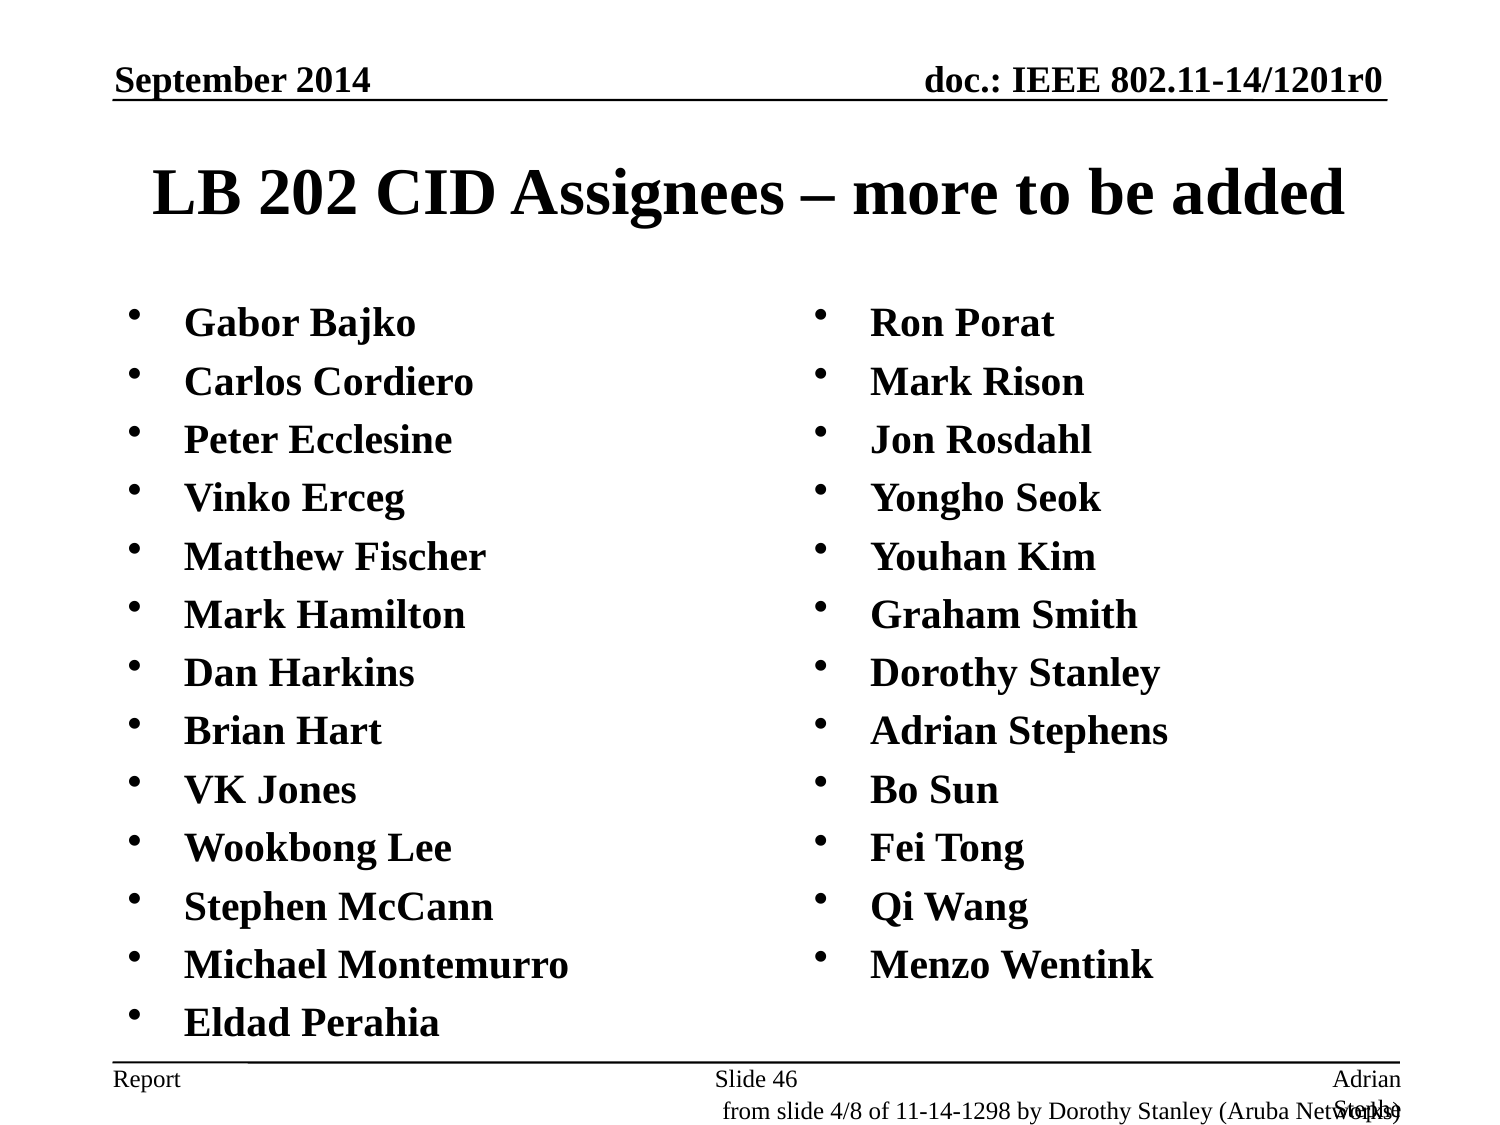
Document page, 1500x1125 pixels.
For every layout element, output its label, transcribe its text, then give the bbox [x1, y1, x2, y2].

list Gabor Bajko Carlos Cordiero Peter Ecclesine Vinko Erceg Matthew Fischer Mark Hamilton Dan Harkins Brian Hart VK Jones Wookbong Lee Stephen McCann Michael Montemurro Eldad Perahia [112, 287, 700, 1075]
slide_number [114, 54, 374, 101]
text_box Ron Porat Mark Rison Jon Rosdahl Yongho Seok Youhan Kim Graham Smith Dorothy Stanley Adrian Stephens Bo Sun Fei Tong Qi Wang Menzo Wentink [798, 287, 1387, 1000]
text_box from slide 4/8 of 11-14-1298 by Dorothy Stanley (Aruba Networks) [343, 1087, 1417, 1125]
footer Adrian Stephens, Intel Corporation [1324, 1061, 1402, 1087]
title LB 202 CID Assignees – more to be added [112, 99, 1388, 275]
slide_number Slide 46 [712, 1061, 800, 1087]
